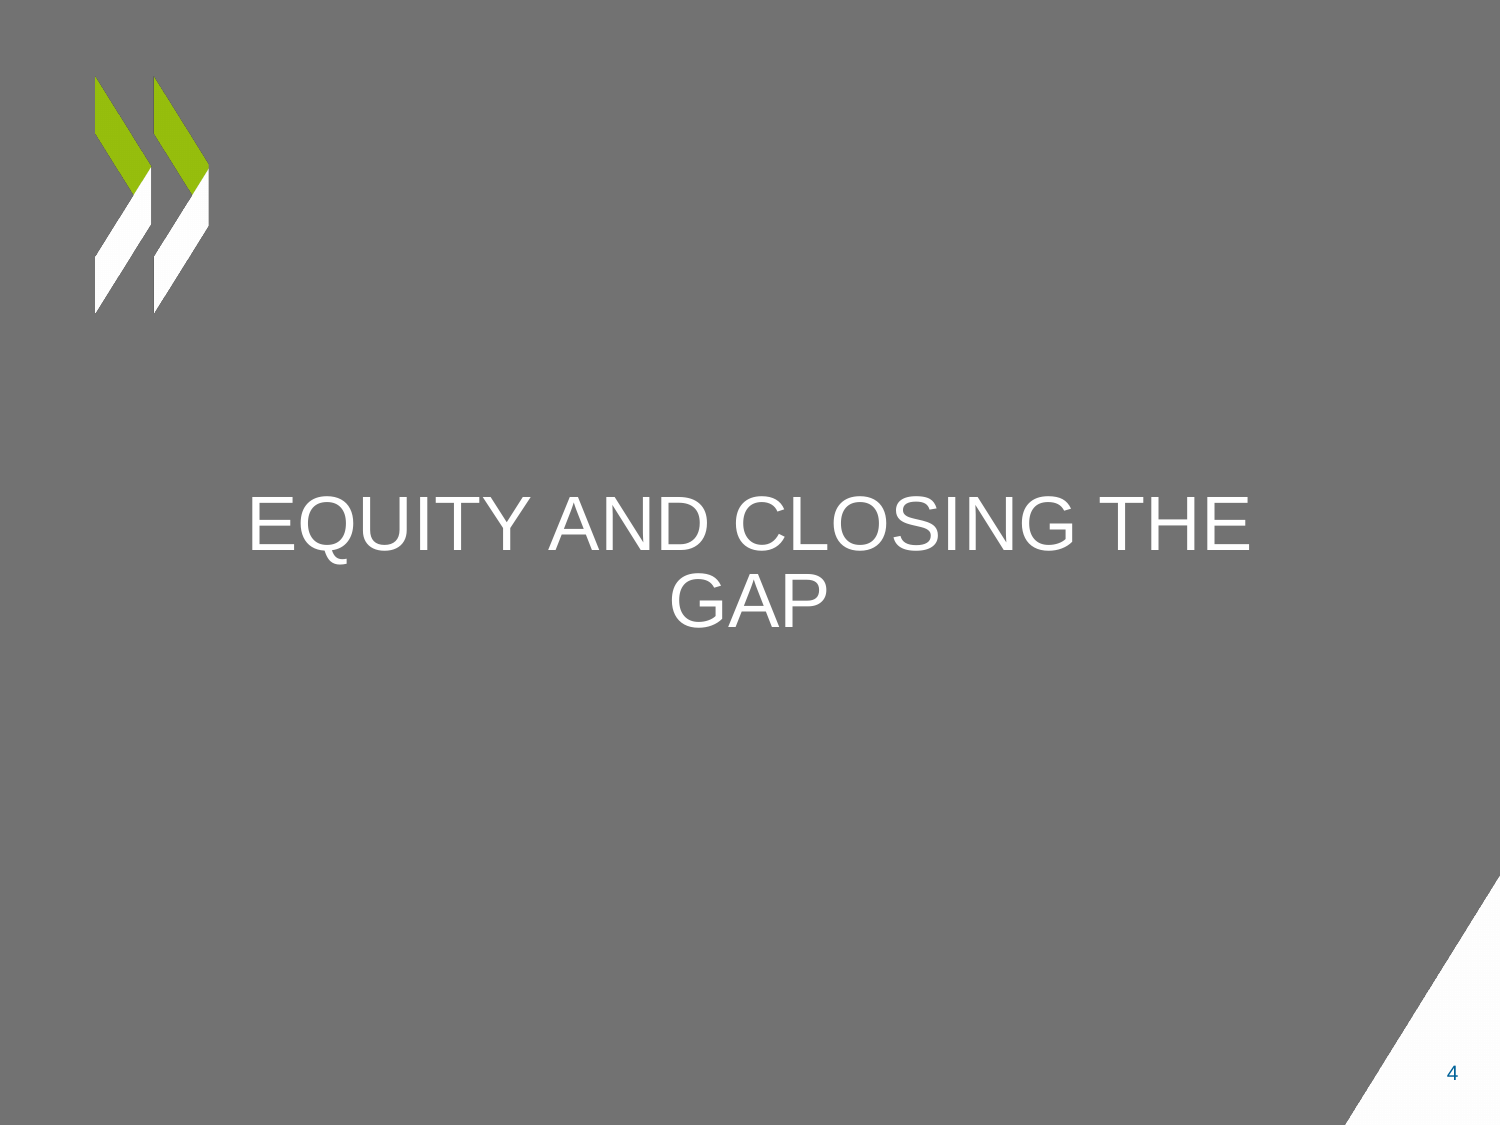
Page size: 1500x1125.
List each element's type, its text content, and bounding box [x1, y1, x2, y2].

title Equity and closing the gap [206, 480, 1294, 652]
slide_number 4 [1417, 1051, 1474, 1092]
